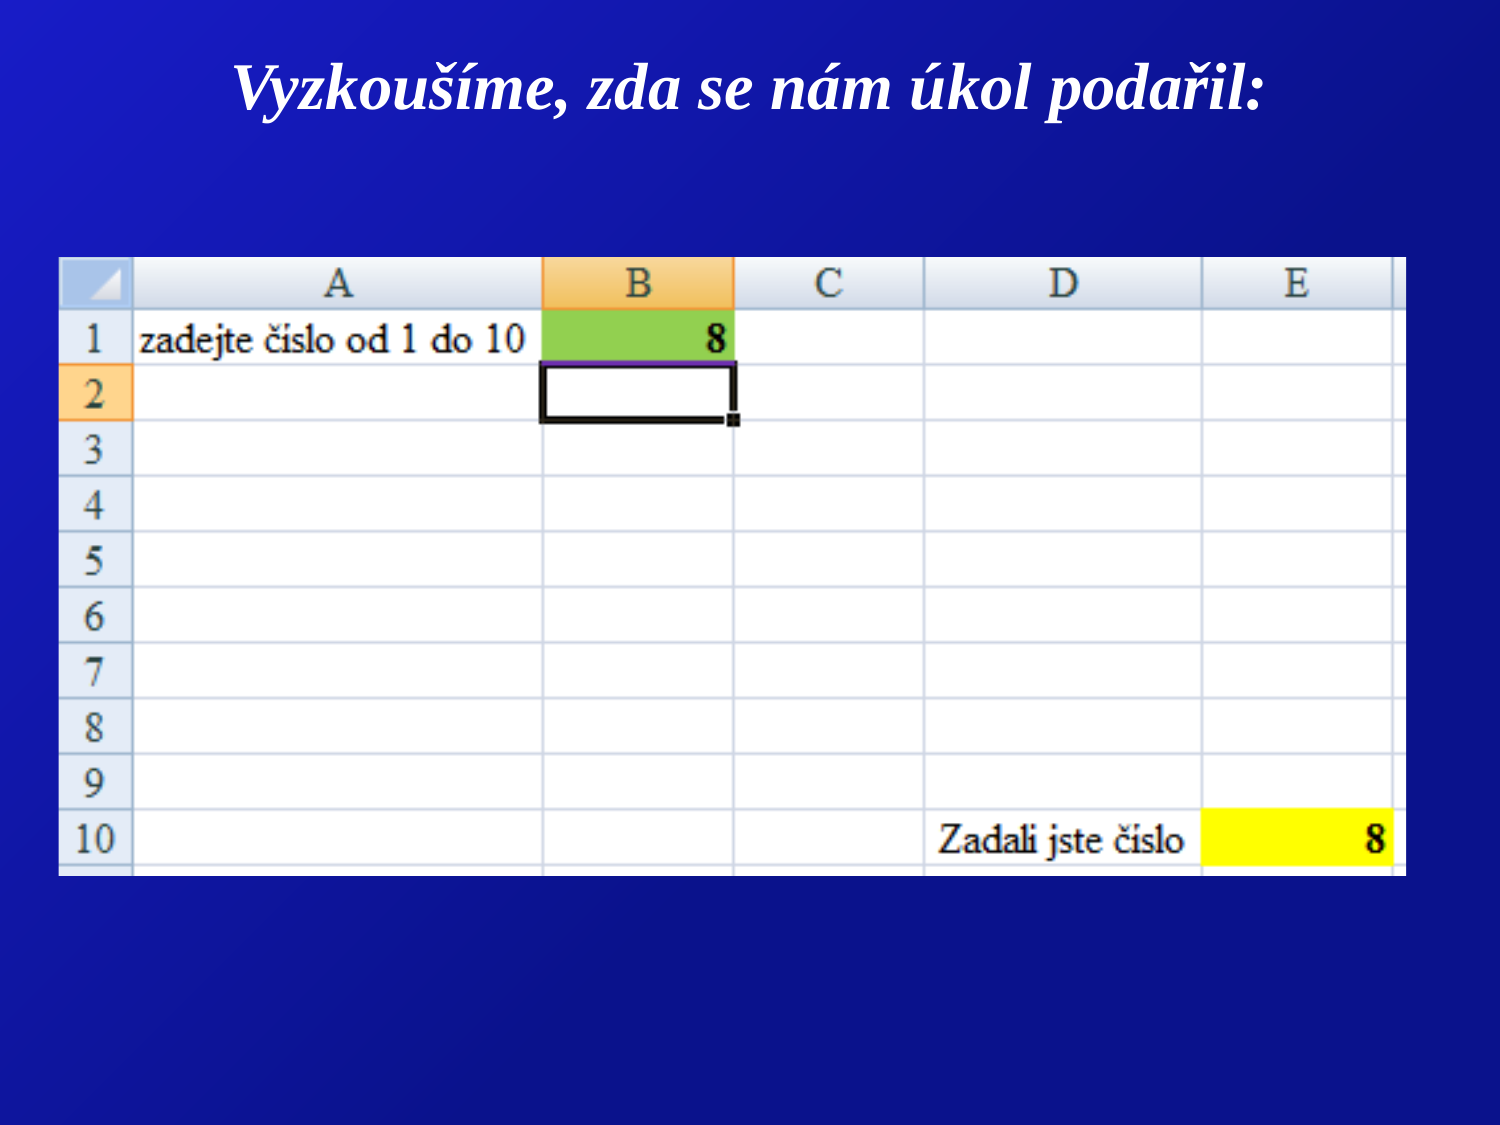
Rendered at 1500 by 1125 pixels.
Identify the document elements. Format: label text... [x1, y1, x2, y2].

picture [58, 257, 1407, 876]
text_box Vyzkoušíme, zda se nám úkol podařil: [0, 35, 1500, 153]
